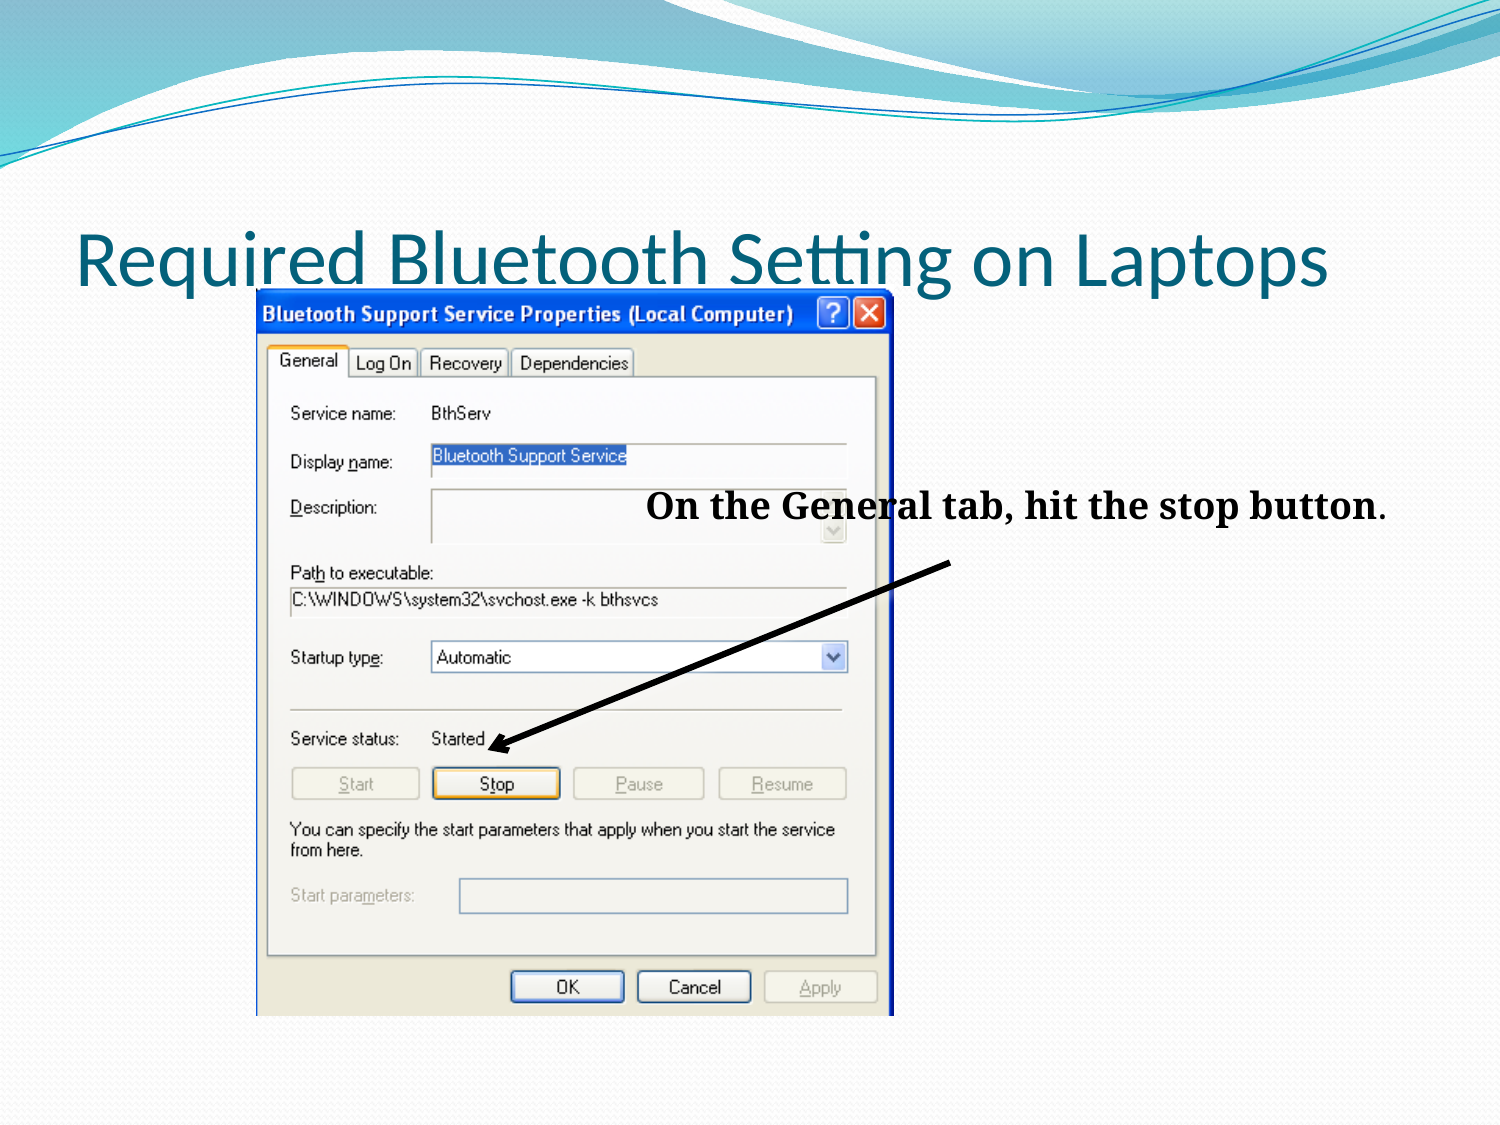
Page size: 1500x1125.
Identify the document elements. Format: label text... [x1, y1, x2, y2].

text_box Hit the projection short cut button on the board this green calibration screen will pop up. Hit each target to ensure perfect calibration. [480, 563, 894, 764]
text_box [249, 286, 255, 303]
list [255, 284, 894, 1016]
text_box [487, 562, 951, 751]
text_box On the General tab, hit the stop button. [900, 474, 1403, 535]
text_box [894, 286, 900, 303]
title Required Bluetooth Setting on Laptops [75, 115, 1425, 303]
